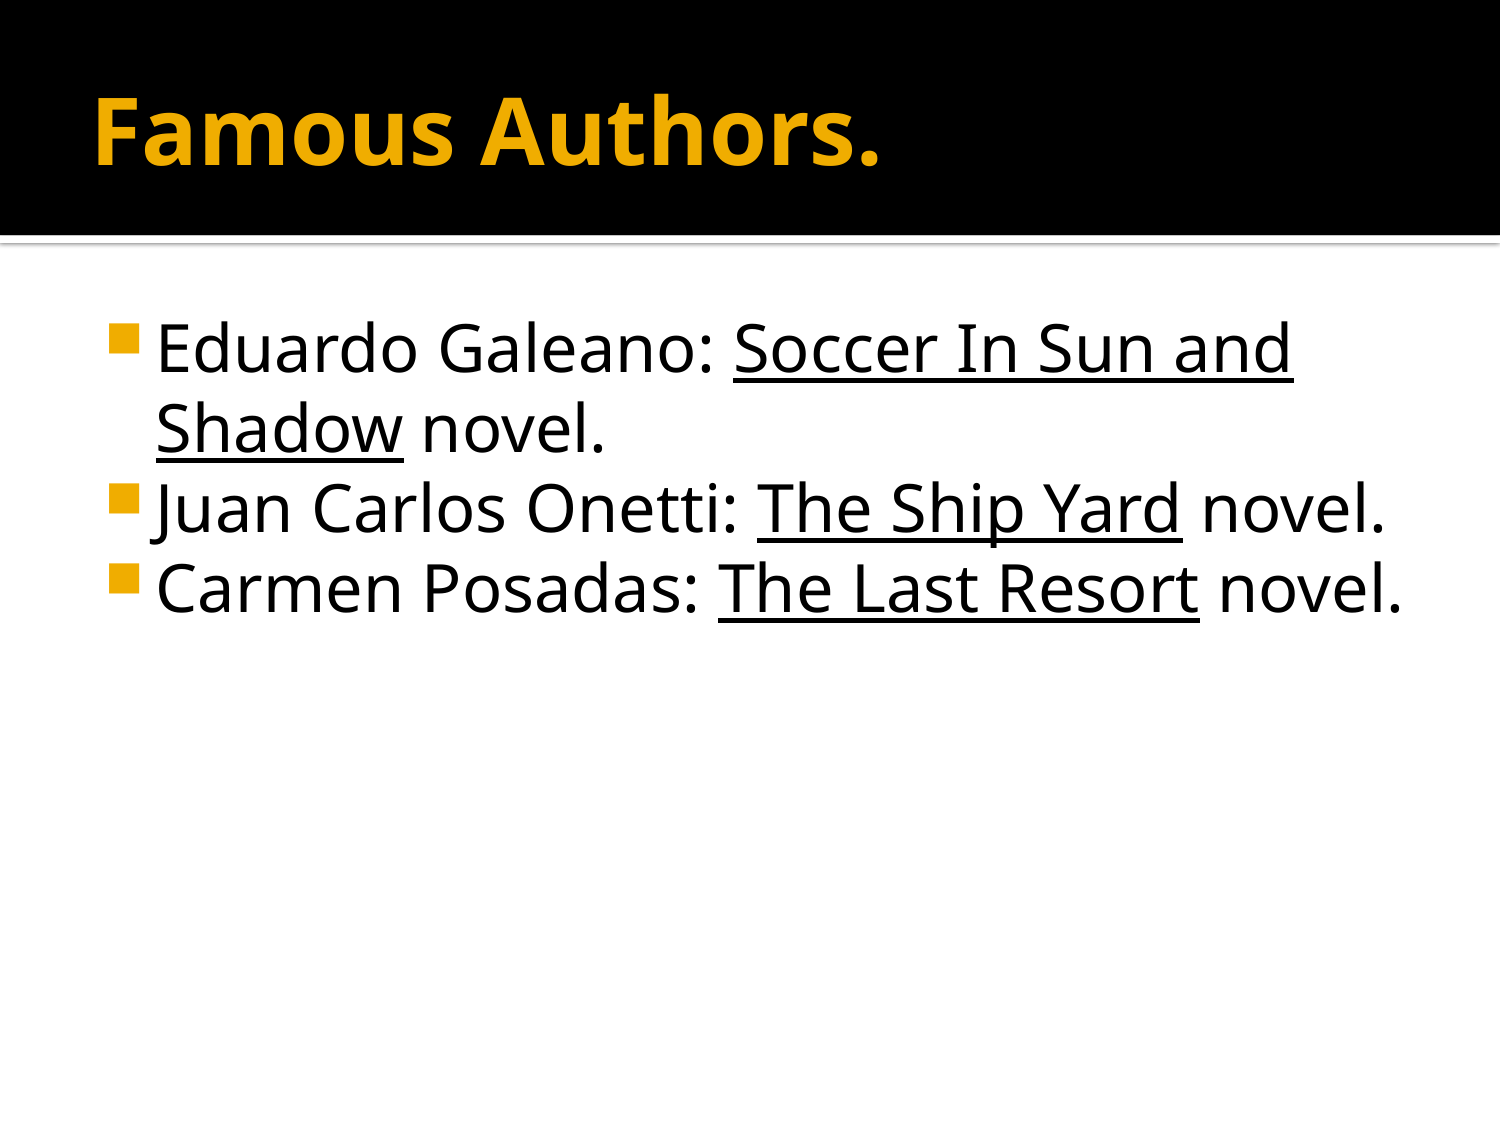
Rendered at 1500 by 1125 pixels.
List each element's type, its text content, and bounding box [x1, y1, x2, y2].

list Eduardo Galeano: Soccer In Sun and Shadow novel. Juan Carlos Onetti: The Ship Yard novel. Carmen Posadas: The Last Resort novel. [74, 290, 1426, 1051]
title Famous Authors. [75, 25, 1425, 231]
